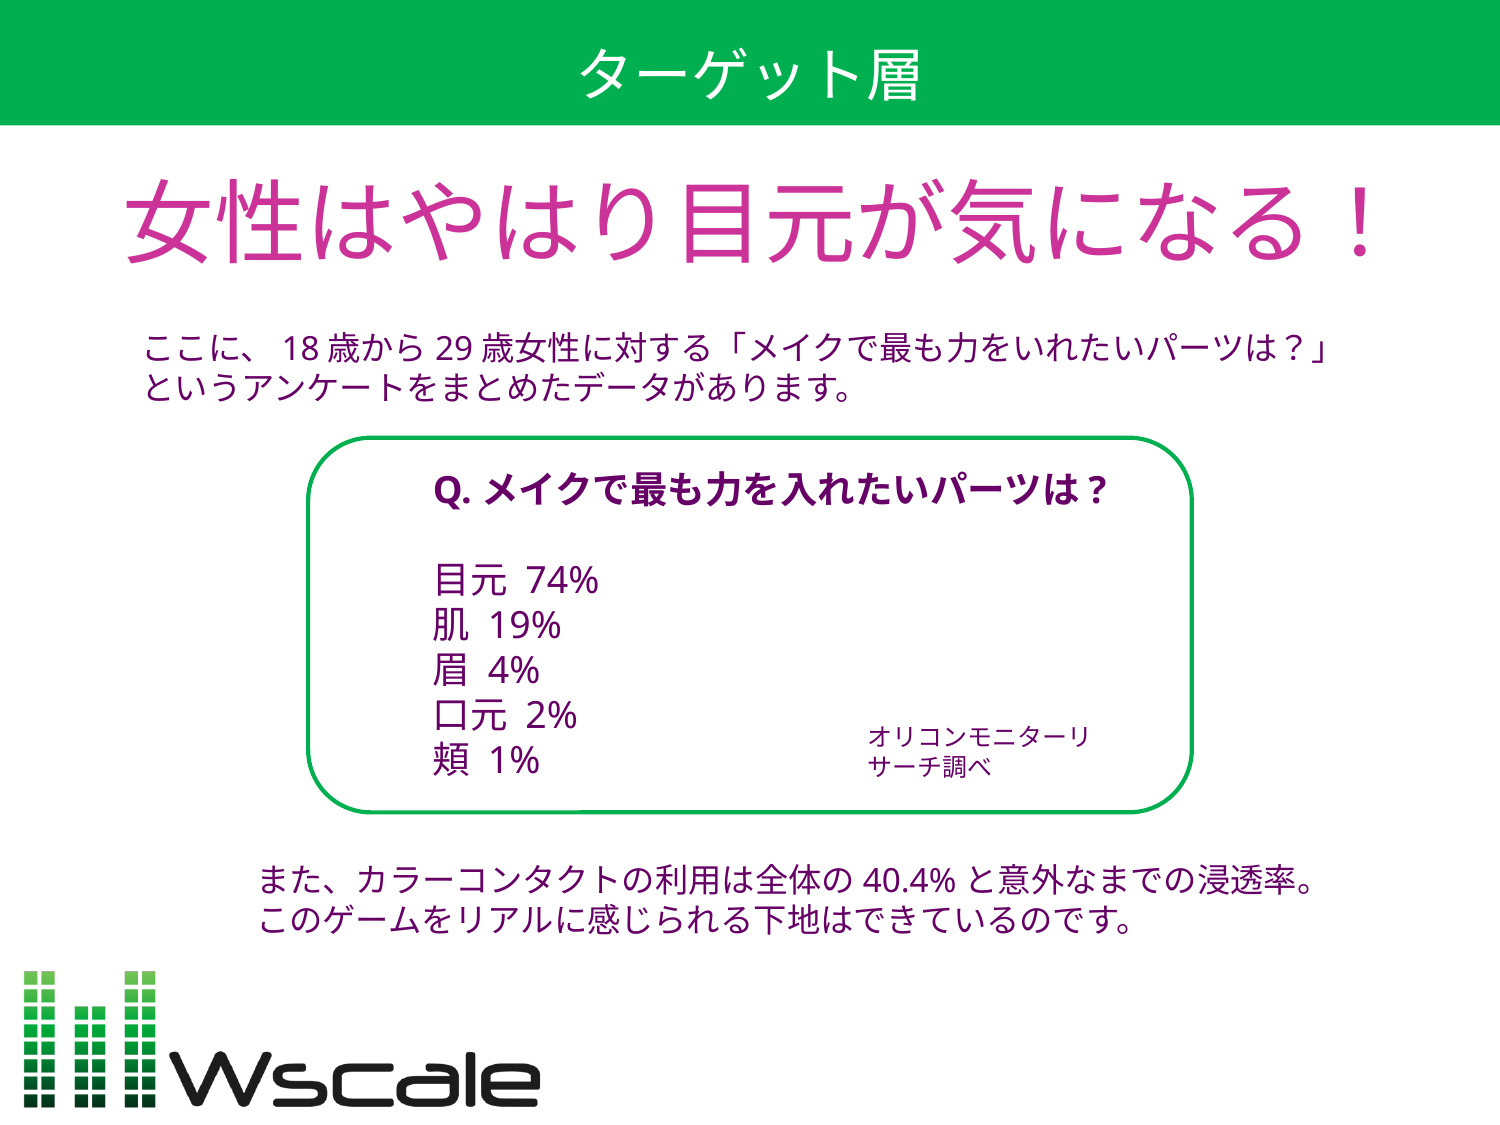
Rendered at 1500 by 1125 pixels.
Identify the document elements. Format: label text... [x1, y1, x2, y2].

text_box 女性はやはり目元が気になる！ [107, 157, 1422, 283]
text_box ターゲット層 [74, 30, 1425, 117]
text_box ここに、18歳から29歳女性に対する「メイクで最も力をいれたいパーツは？」というアンケートをまとめたデータがあります。 [126, 320, 1374, 419]
text_box また、カラーコンタクトの利用は全体の40.4%と意外なまでの浸透率。 このゲームをリアルに感じられる下地はできているのです。 [241, 852, 1346, 947]
picture [0, 954, 561, 1125]
text_box [306, 435, 1194, 815]
